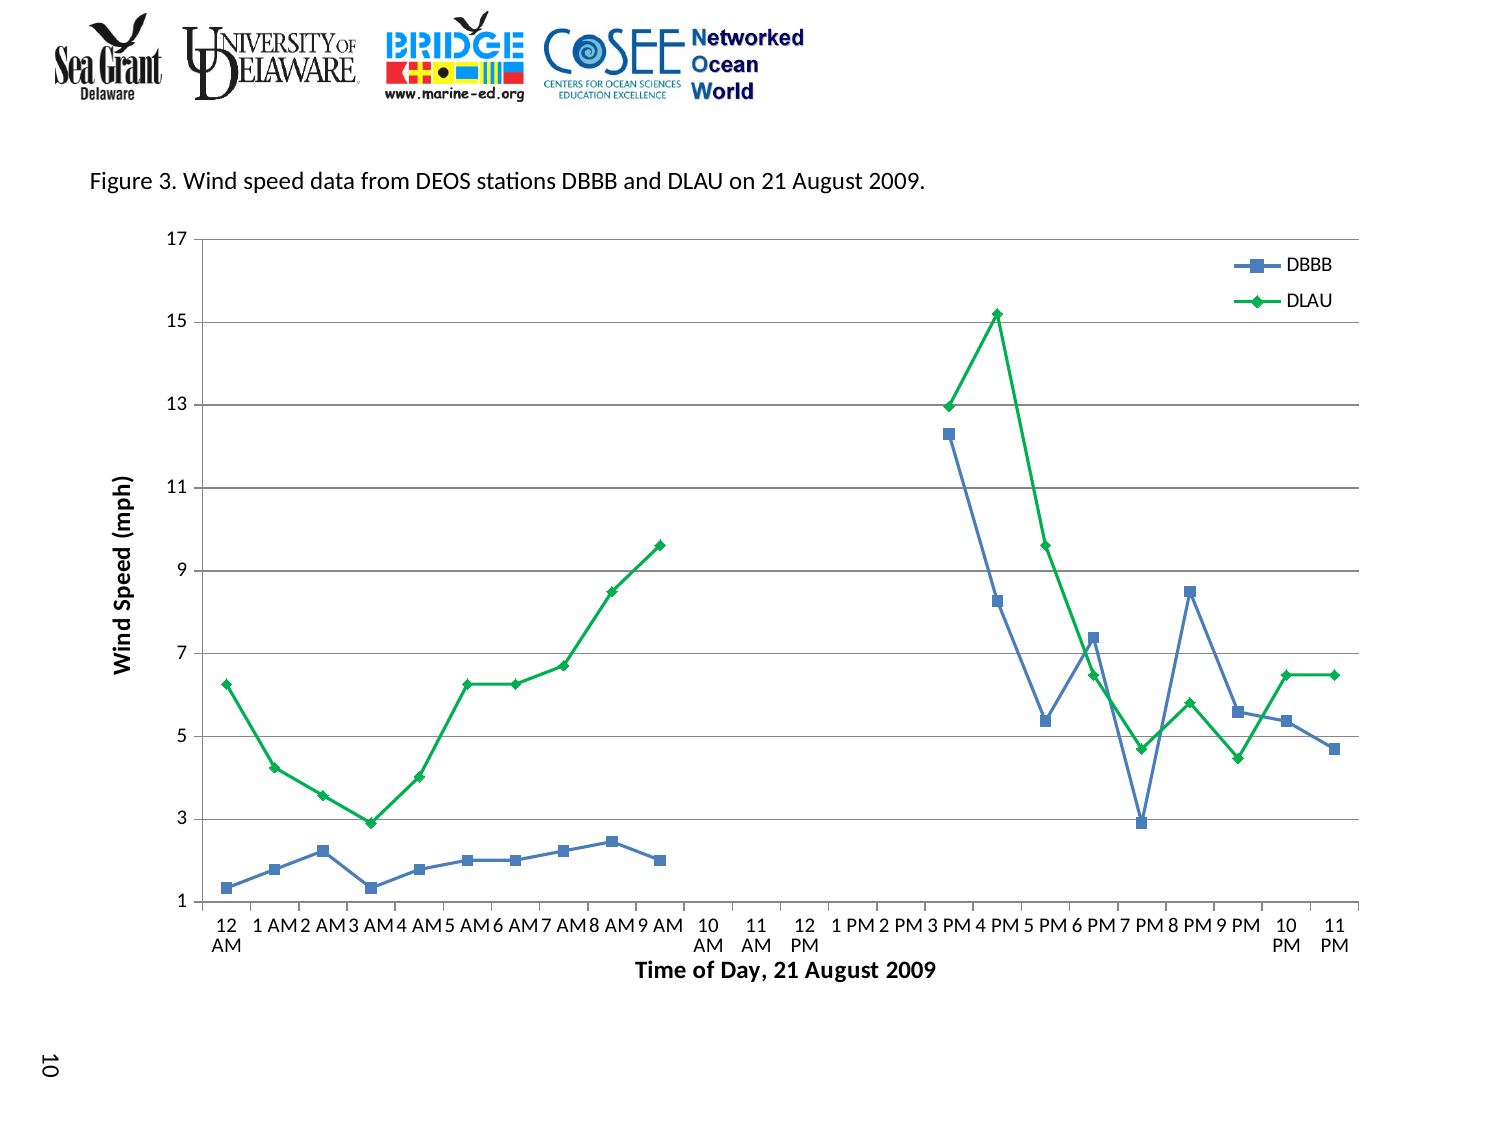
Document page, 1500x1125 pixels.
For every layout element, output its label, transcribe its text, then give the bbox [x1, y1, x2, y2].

text_box Figure 3. Wind speed data from DEOS stations DBBB and DLAU on 21 August 2009. [74, 156, 1425, 202]
chart [86, 212, 1400, 1001]
picture [543, 26, 806, 103]
text_box 10 [30, 1037, 76, 1096]
picture [180, 25, 362, 101]
picture [385, 11, 524, 103]
picture [52, 11, 163, 101]
